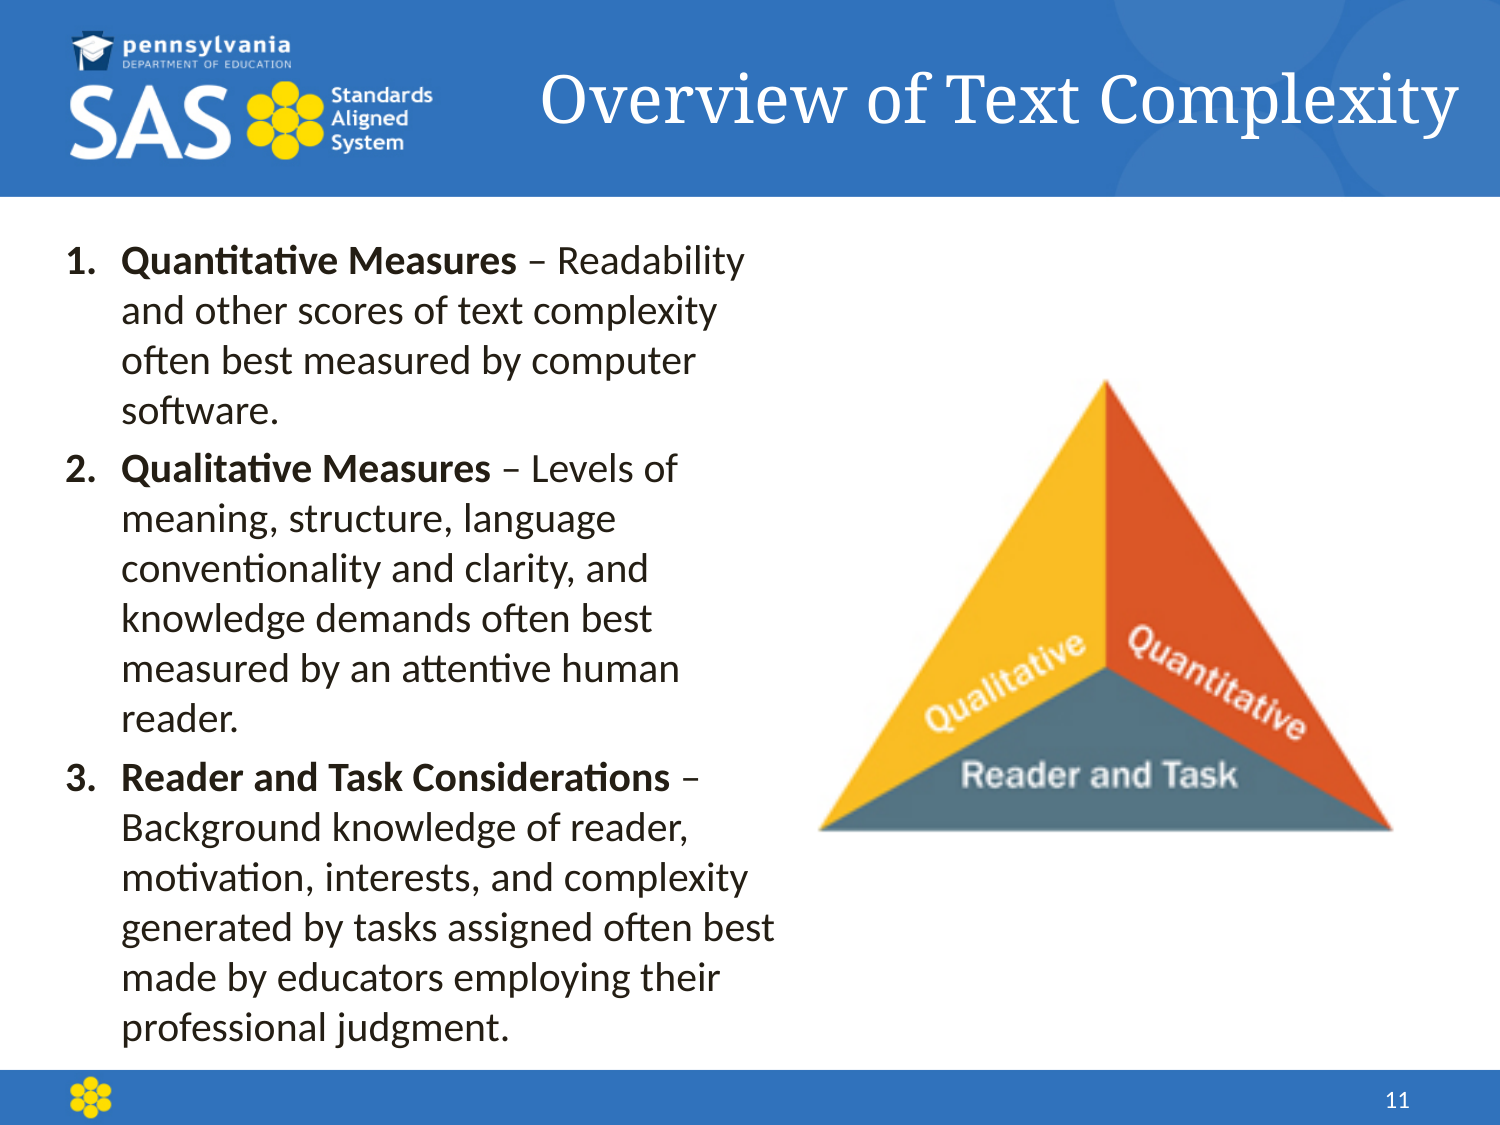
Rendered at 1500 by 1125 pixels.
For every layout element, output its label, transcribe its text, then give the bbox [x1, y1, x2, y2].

list Quantitative Measures – Readability and other scores of text complexity often best measured by computer software. Qualitative Measures – Levels of meaning, structure, language conventionality and clarity, and knowledge demands often best measured by an attentive human reader. Reader and Task Considerations – Background knowledge of reader, motivation, interests, and complexity generated by tasks assigned often best made by educators employing their professional judgment. [49, 224, 801, 1076]
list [762, 237, 1463, 1013]
picture [0, 0, 1500, 1125]
text_box Overview of Text Complexity [524, 49, 1500, 145]
slide_number 11 [1247, 1072, 1425, 1125]
